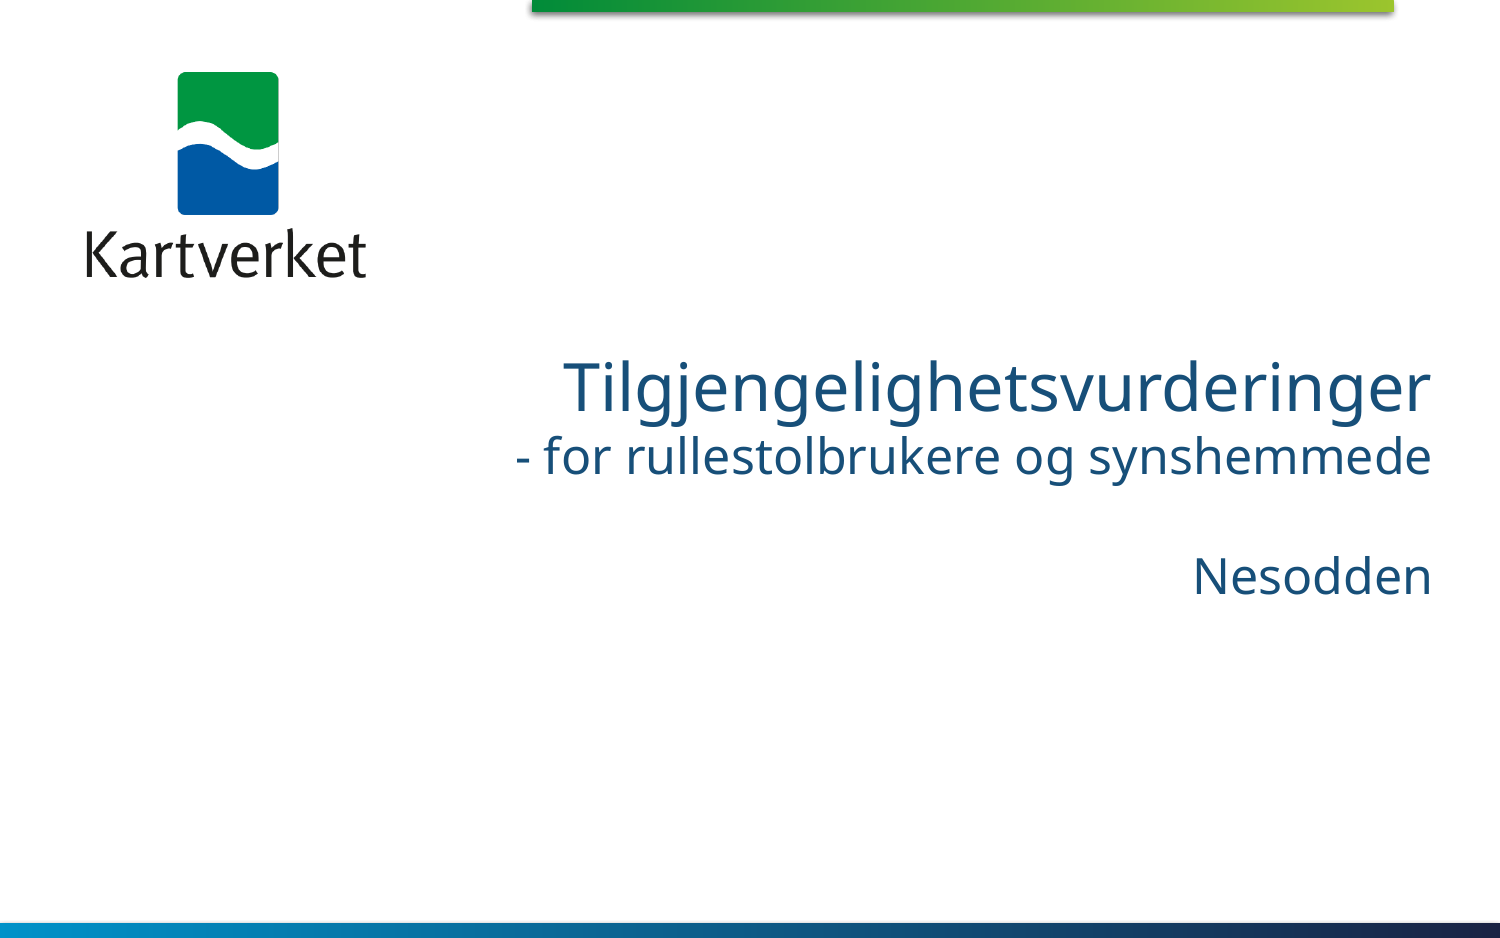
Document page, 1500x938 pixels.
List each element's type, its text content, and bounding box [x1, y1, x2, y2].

text_box Tilgjengelighetsvurderinger - for rullestolbrukere og synshemmede Nesodden [66, 337, 1449, 613]
